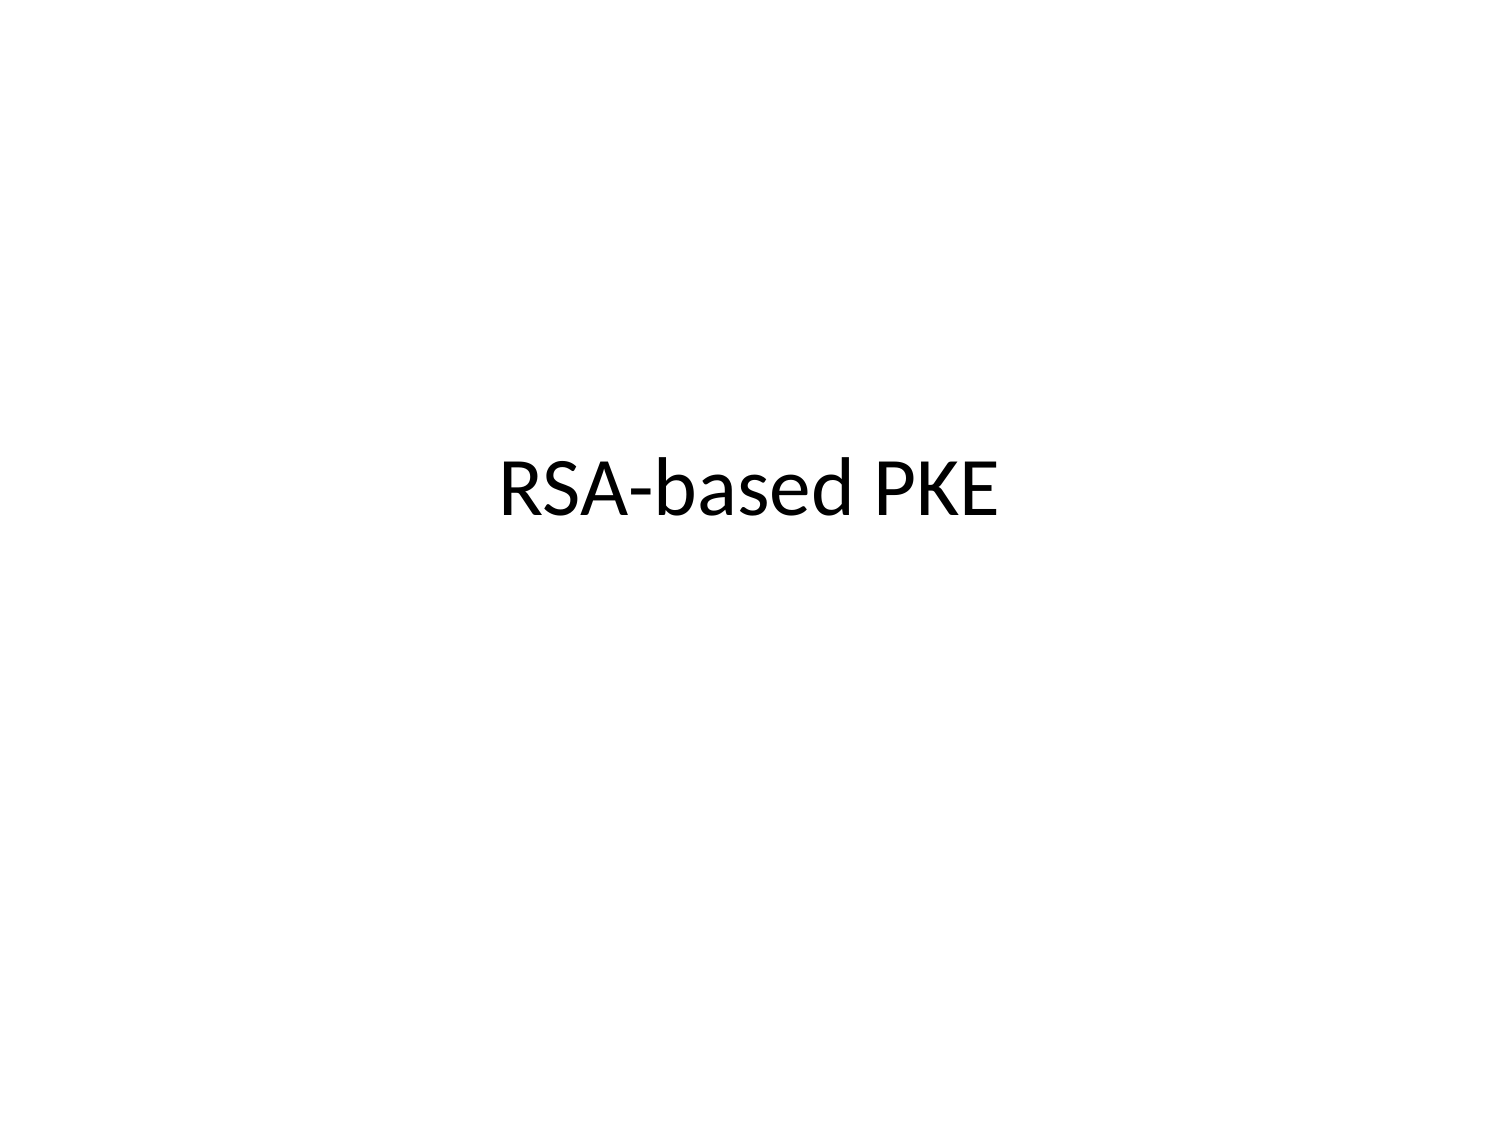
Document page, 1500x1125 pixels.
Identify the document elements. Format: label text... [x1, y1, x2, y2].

subtitle RSA-based PKE [225, 425, 1275, 713]
